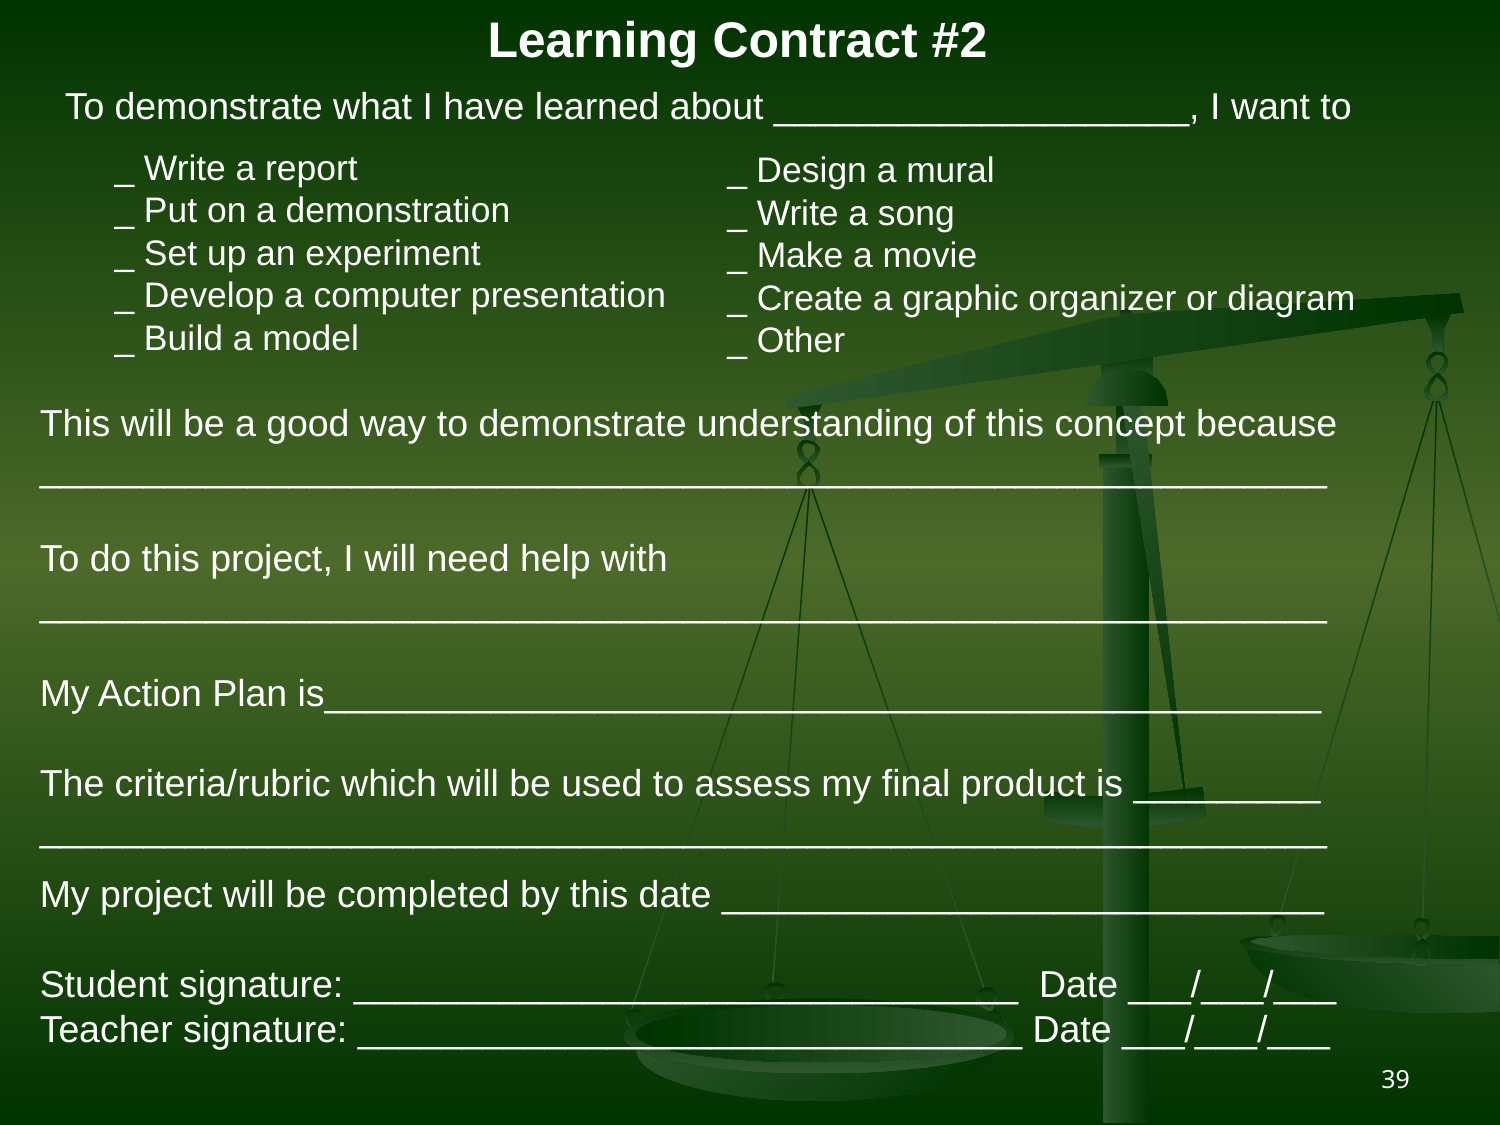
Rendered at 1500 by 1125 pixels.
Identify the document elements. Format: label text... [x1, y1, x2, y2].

text_box _ Write a report _ Put on a demonstration _ Set up an experiment _ Develop a computer presentation _ Build a model [99, 137, 700, 399]
text_box My project will be completed by this date _____________________________ Student signature: ________________________________ Date ___/___/___ Teacher signature: ________________________________ Date ___/___/___ [24, 862, 1475, 1058]
text_box This will be a good way to demonstrate understanding of this concept because ______________________________________________________________ To do this project, I will need help with ______________________________________________________________ My Action Plan is________________________________________________ The criteria/rubric which will be used to assess my final product is _________ ______________________________________________________________ [24, 399, 1500, 850]
text_box Learning Contract #2 [425, 0, 1050, 74]
slide_number 39 [1074, 1058, 1426, 1106]
text_box _ Design a mural _ Write a song _ Make a movie _ Create a graphic organizer or diagram _ Other [712, 137, 1463, 368]
text_box To demonstrate what I have learned about ____________________, I want to [50, 74, 1450, 135]
